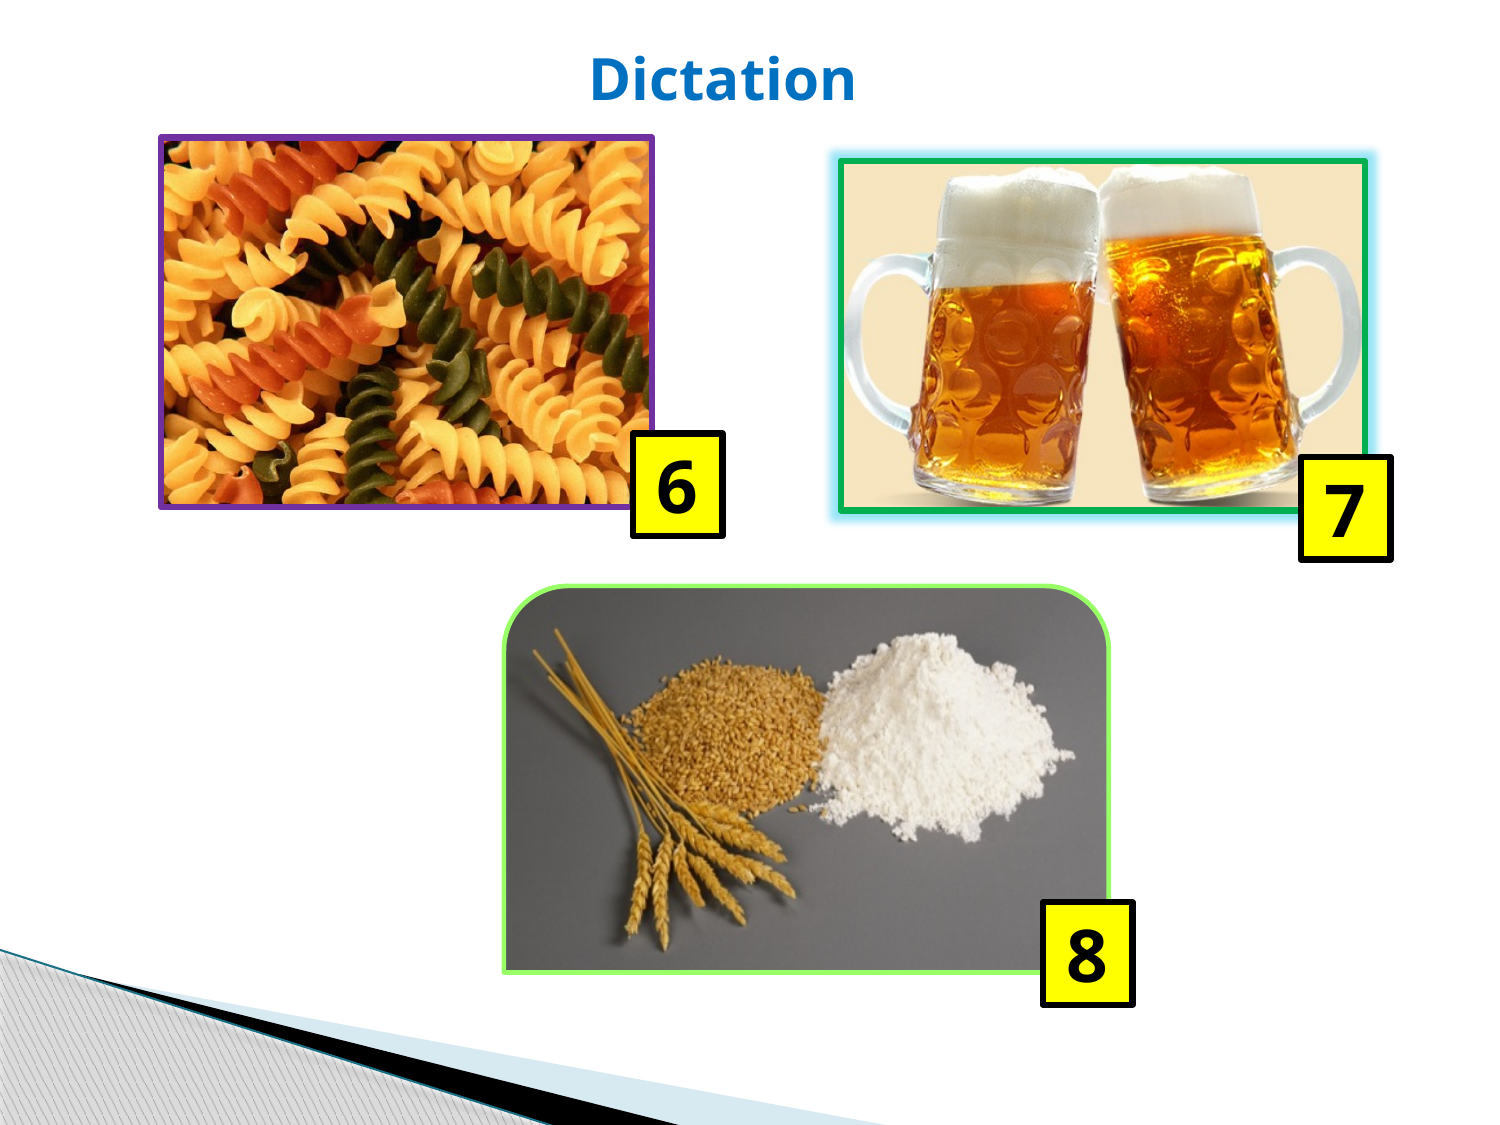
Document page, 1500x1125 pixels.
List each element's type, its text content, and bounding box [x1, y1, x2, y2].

text_box 7 [1300, 456, 1391, 560]
text_box 6 [632, 433, 723, 536]
picture [503, 585, 1110, 973]
text_box 8 [1042, 902, 1133, 1005]
picture [163, 140, 650, 505]
text_box Dictation [574, 35, 961, 120]
picture [843, 163, 1362, 508]
